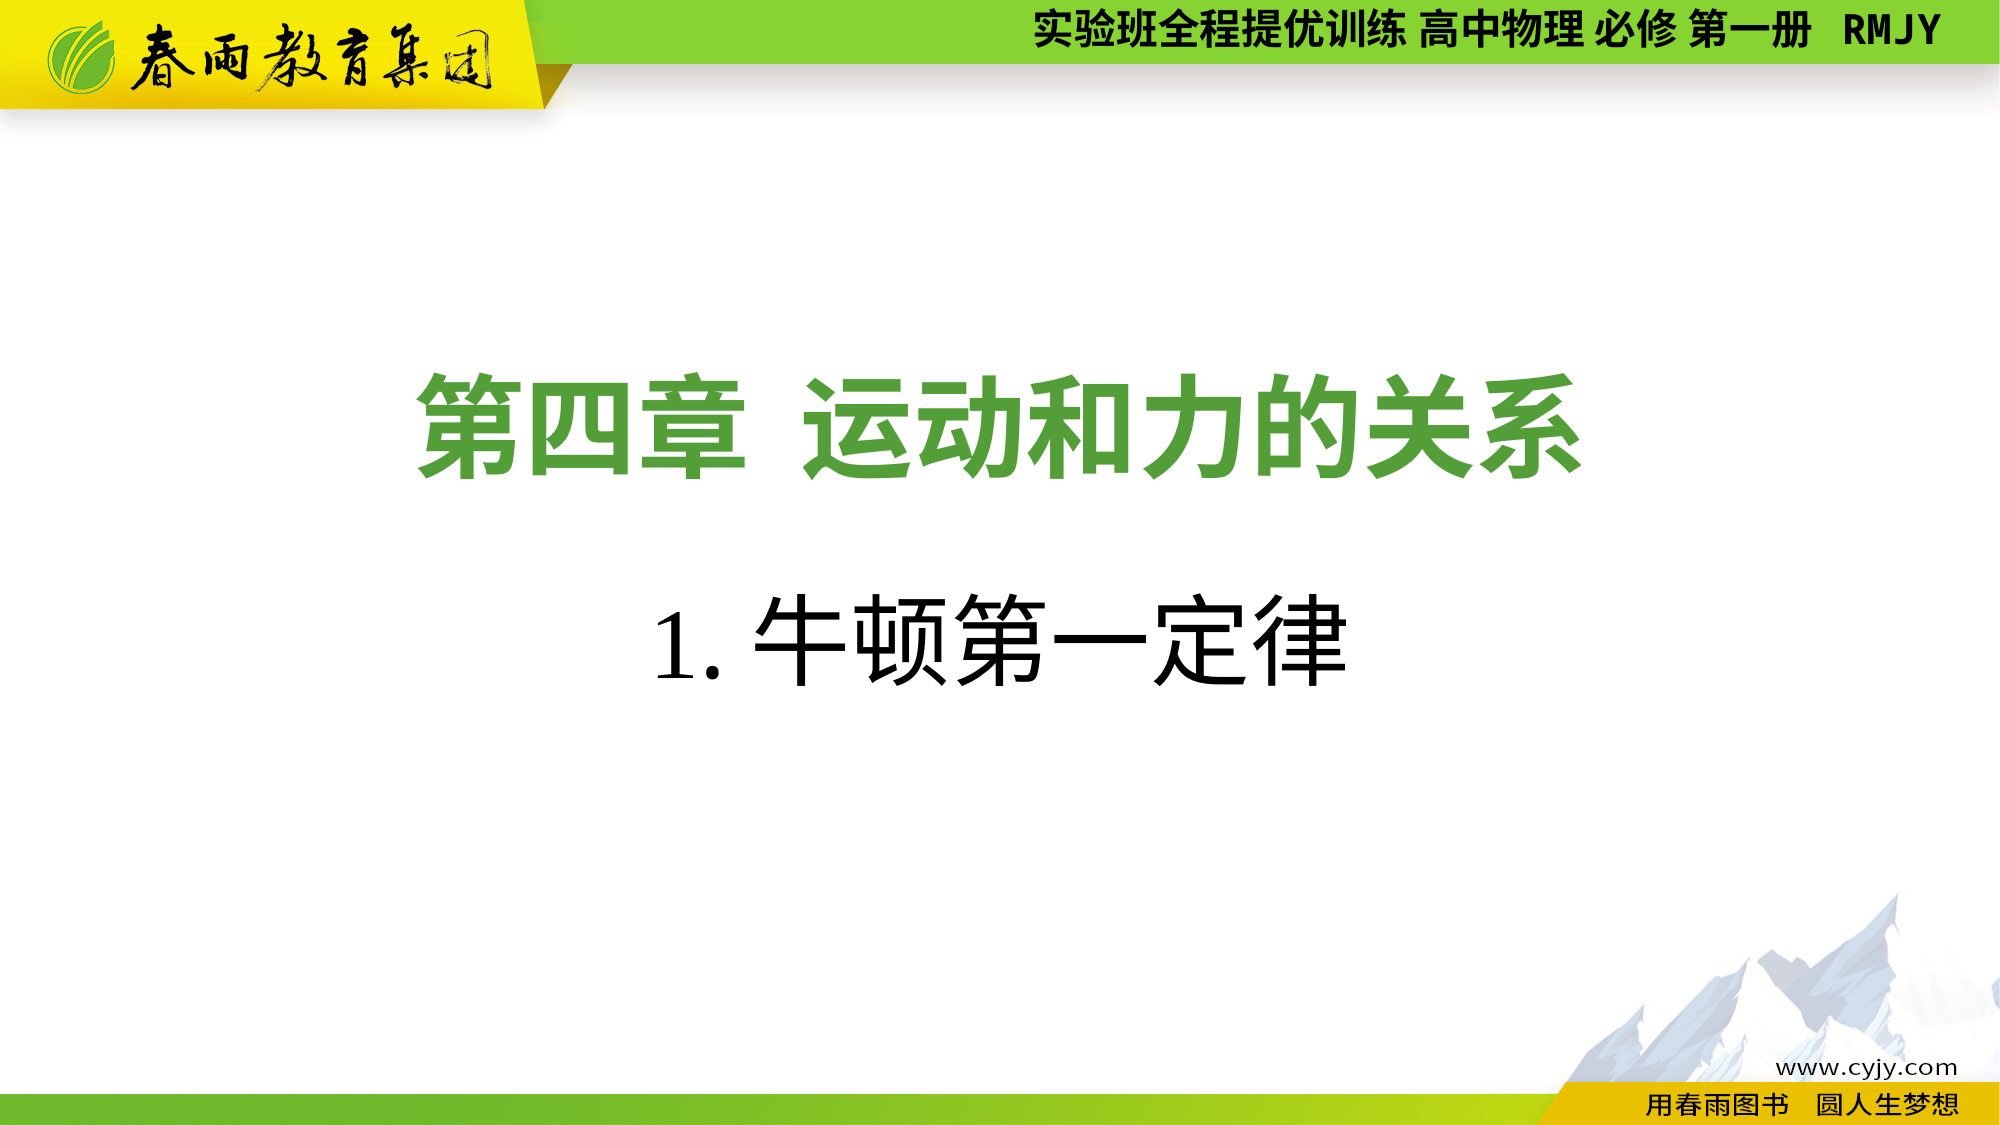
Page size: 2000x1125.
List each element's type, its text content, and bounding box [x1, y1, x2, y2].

picture [0, 0, 2000, 1125]
text_box 第四章 运动和力的关系 [54, 282, 1946, 500]
text_box 1.牛顿第一定律 [54, 511, 1946, 706]
